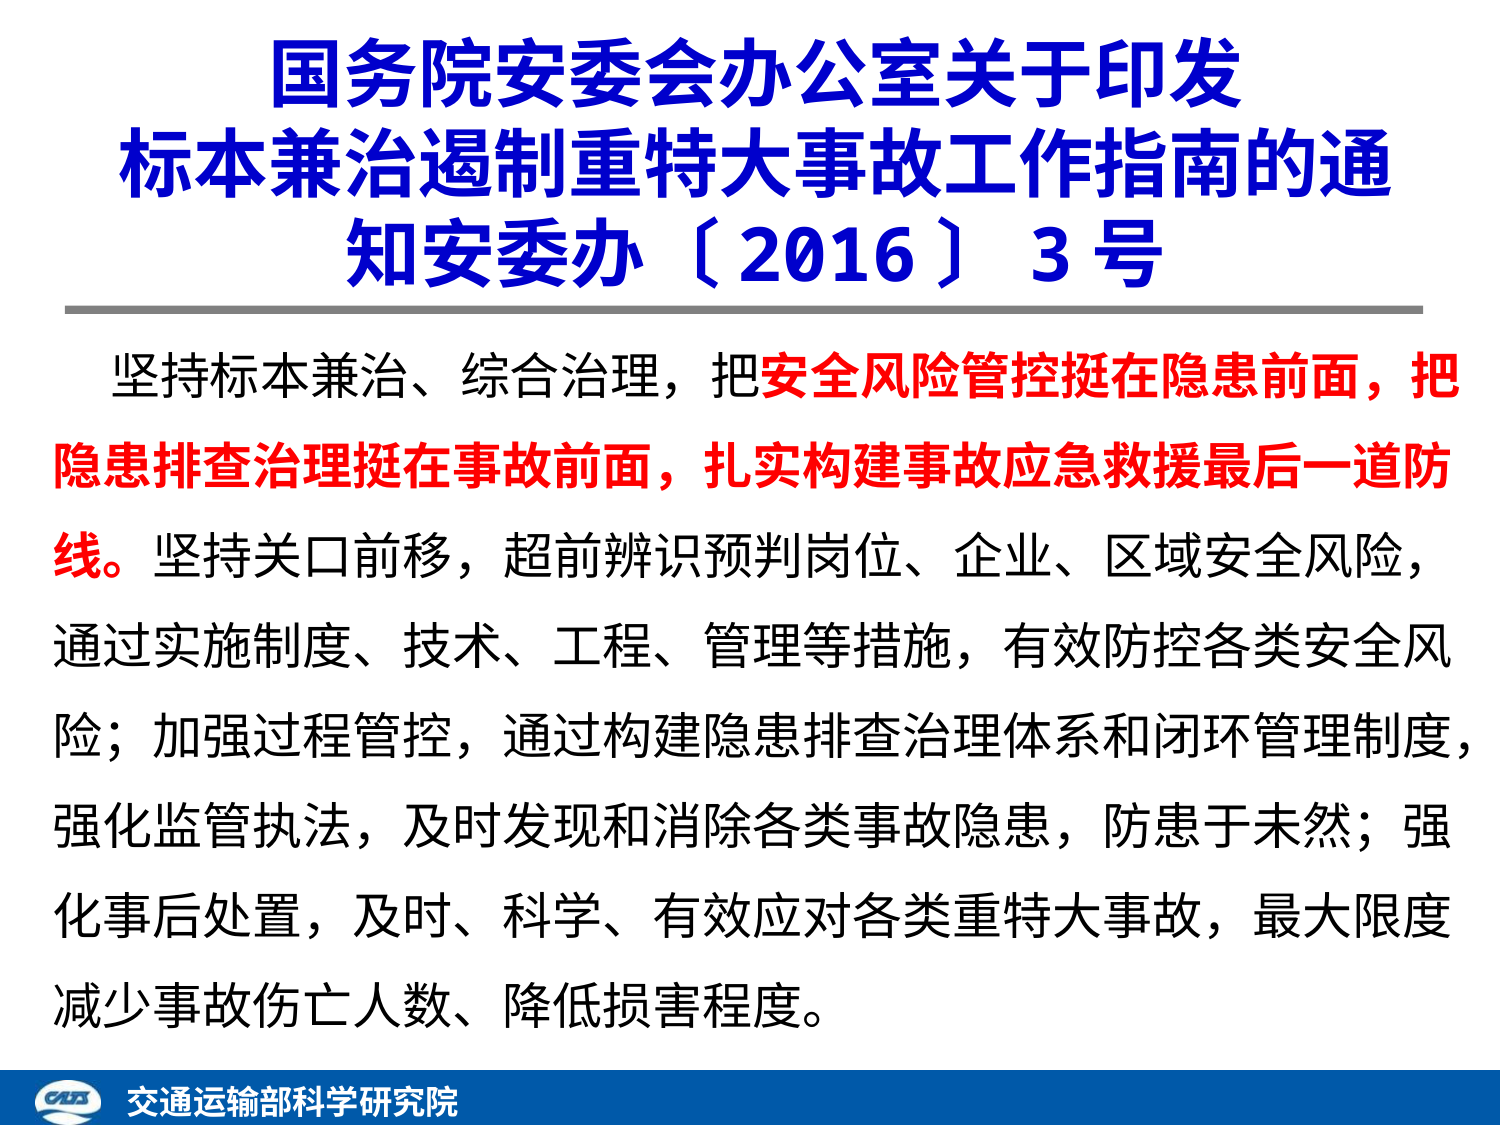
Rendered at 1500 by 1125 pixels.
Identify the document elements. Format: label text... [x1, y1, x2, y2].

picture [0, 1070, 1500, 1125]
text_box 坚持标本兼治、综合治理，把安全风险管控挺在隐患前面，把隐患排查治理挺在事故前面，扎实构建事故应急救援最后一道防线。坚持关口前移，超前辨识预判岗位、企业、区域安全风险，通过实施制度、技术、工程、管理等措施，有效防控各类安全风险；加强过程管控，通过构建隐患排查治理体系和闭环管理制度，强化监管执法，及时发现和消除各类事故隐患，防患于未然；强化事后处置，及时、科学、有效应对各类重特大事故，最大限度减少事故伤亡人数、降低损害程度。 [38, 306, 1500, 1042]
text_box 国务院安委会办公室关于印发 标本兼治遏制重特大事故工作指南的通知安委办〔2016〕3号 [76, 19, 1436, 304]
